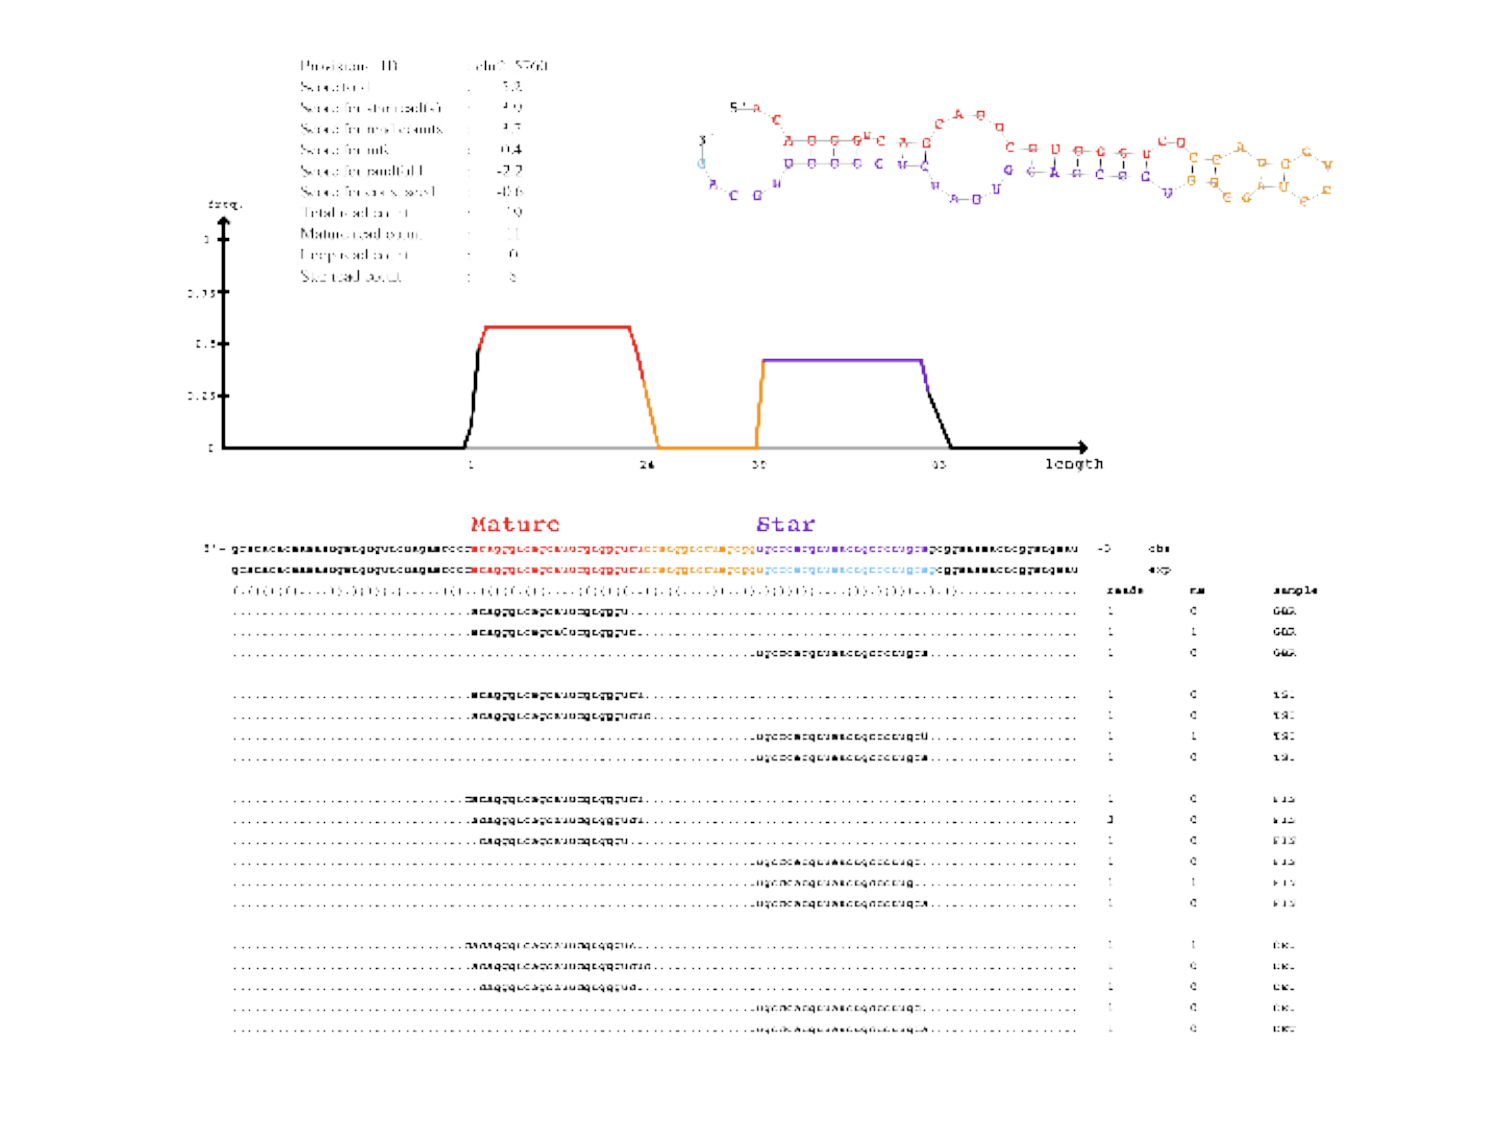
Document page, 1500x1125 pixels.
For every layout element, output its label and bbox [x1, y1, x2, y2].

picture [175, 46, 1365, 1042]
